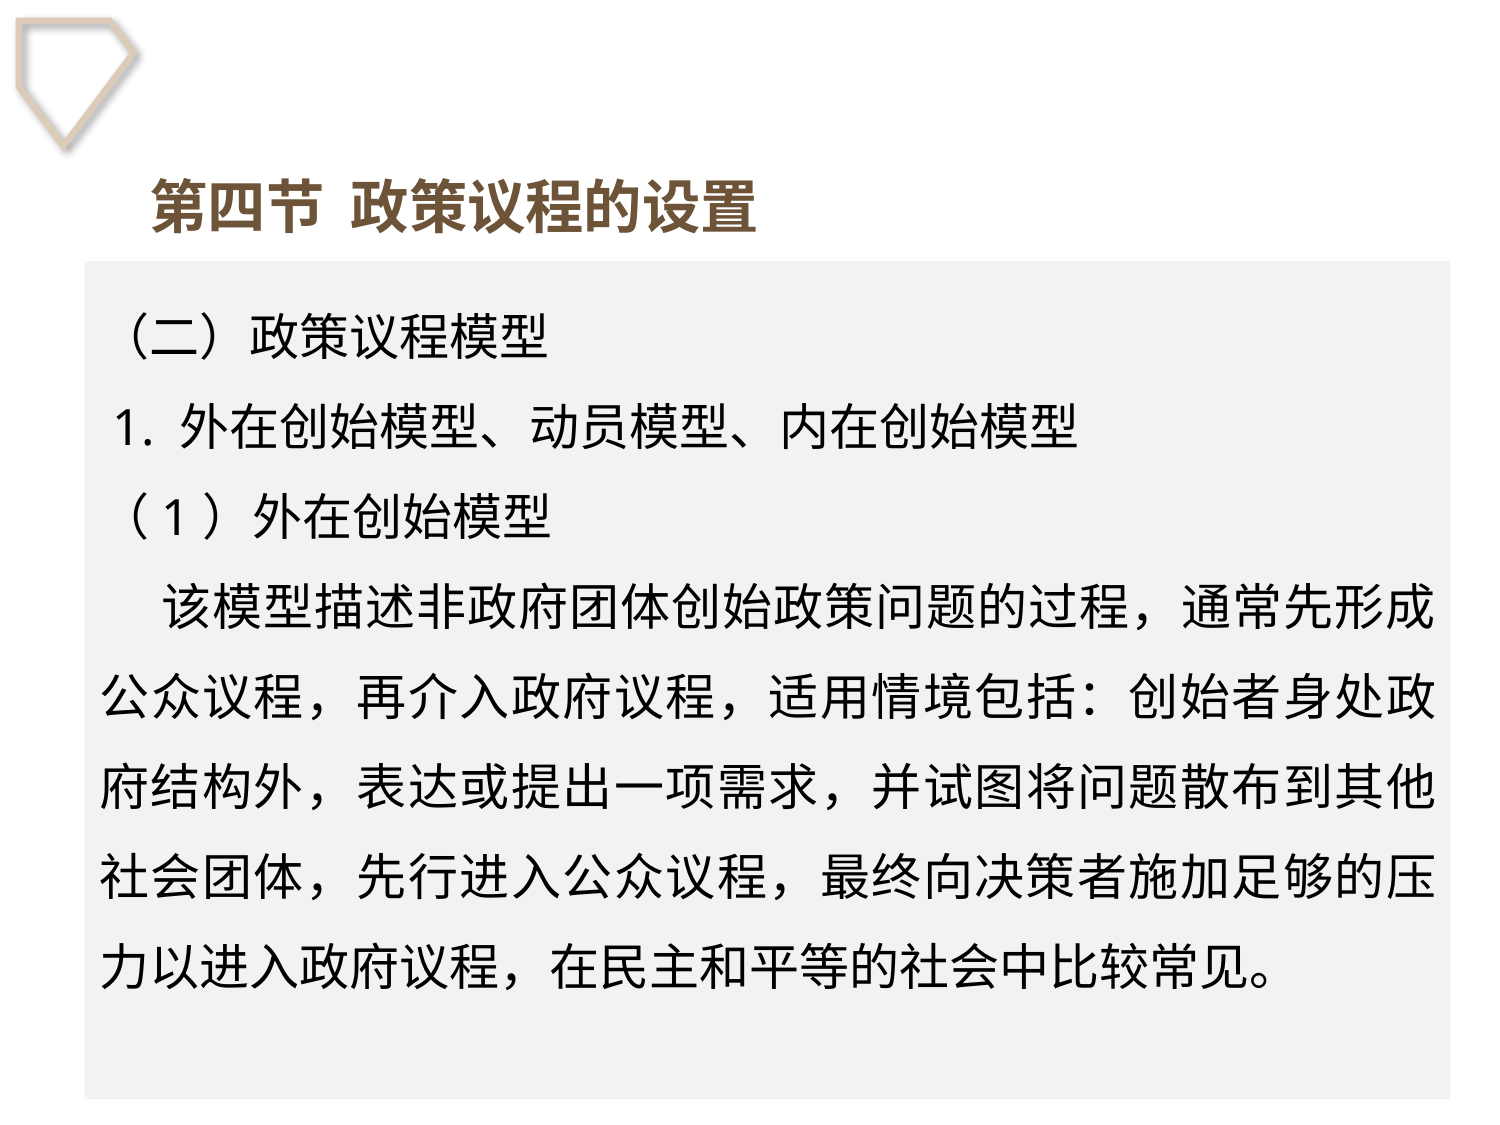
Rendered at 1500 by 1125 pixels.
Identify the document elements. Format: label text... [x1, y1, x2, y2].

text_box 第四节 政策议程的设置 [134, 162, 954, 248]
text_box （二）政策议程模型 1. 外在创始模型、动员模型、内在创始模型 （1）外在创始模型 该模型描述非政府团体创始政策问题的过程，通常先形成公众议程，再介入政府议程，适用情境包括：创始者身处政府结构外，表达或提出一项需求，并试图将问题散布到其他社会团体，先行进入公众议程，最终向决策者施加足够的压力以进入政府议程，在民主和平等的社会中比较常见。 [84, 260, 1452, 1100]
